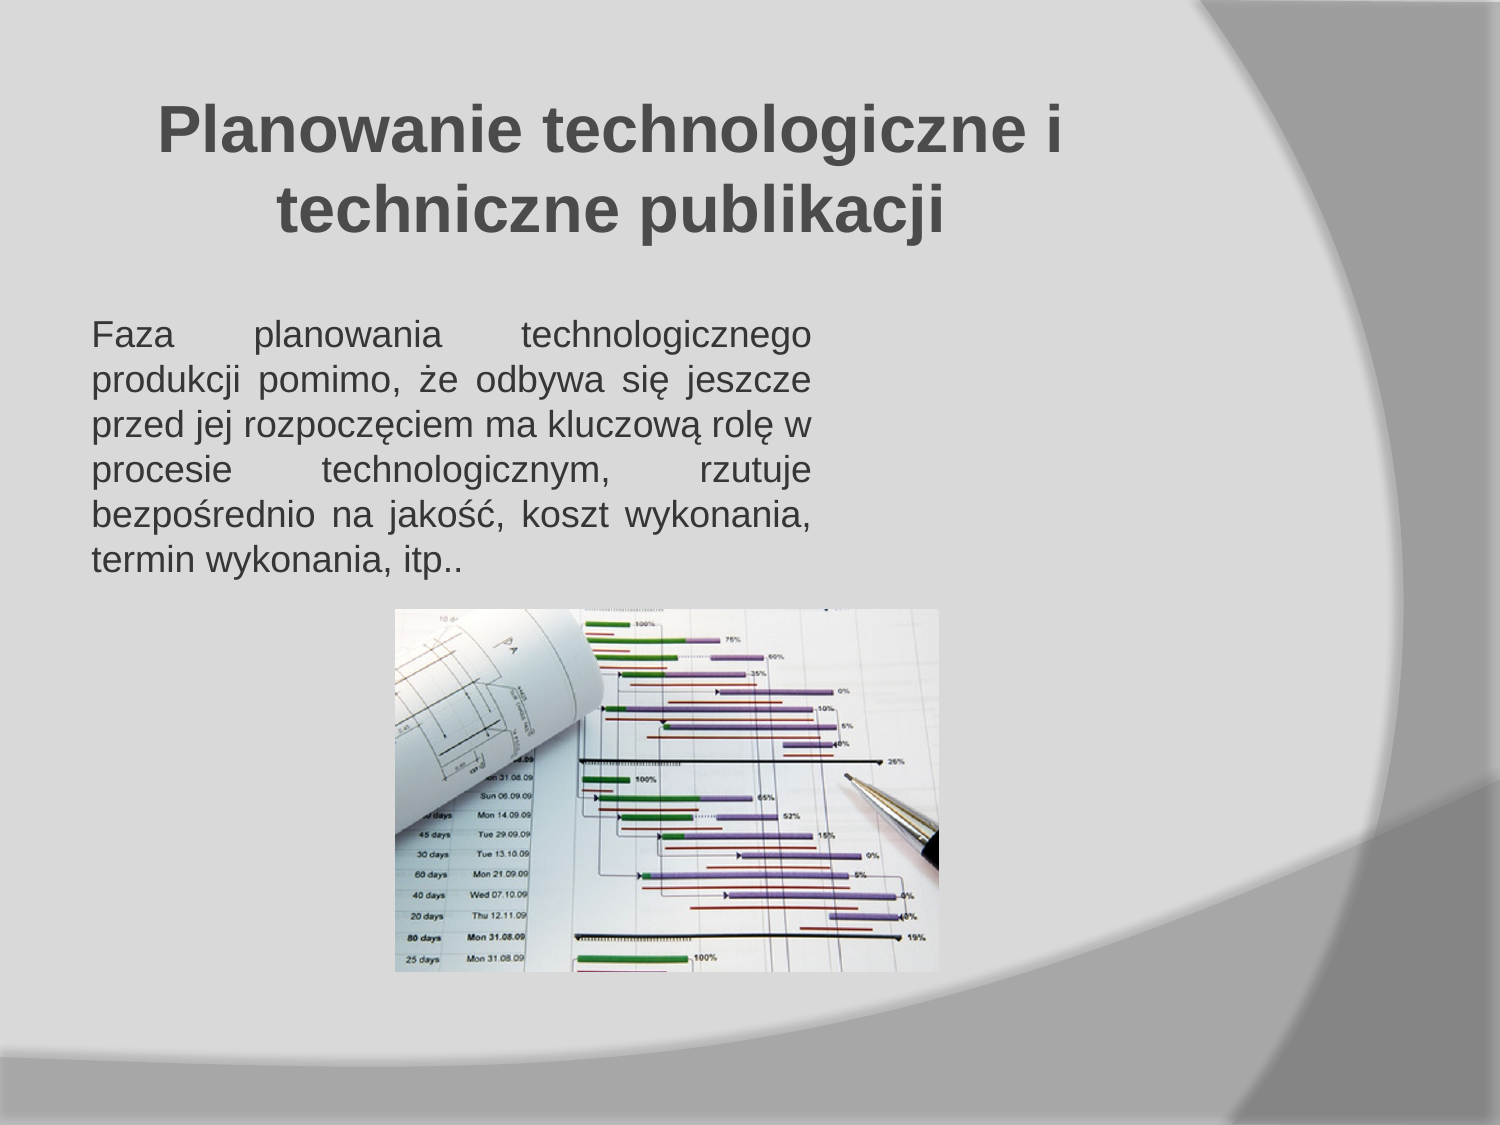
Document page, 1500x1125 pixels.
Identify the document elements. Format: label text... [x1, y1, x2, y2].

text_box Planowanie technologiczne i techniczne publikacji [0, 78, 1223, 253]
picture [395, 609, 939, 973]
text_box Faza planowania technologicznego produkcji pomimo, że odbywa się jeszcze przed jej rozpoczęciem ma kluczową rolę w procesie technologicznym, rzutuje bezpośrednio na jakość, koszt wykonania, termin wykonania, itp.. [76, 302, 827, 588]
